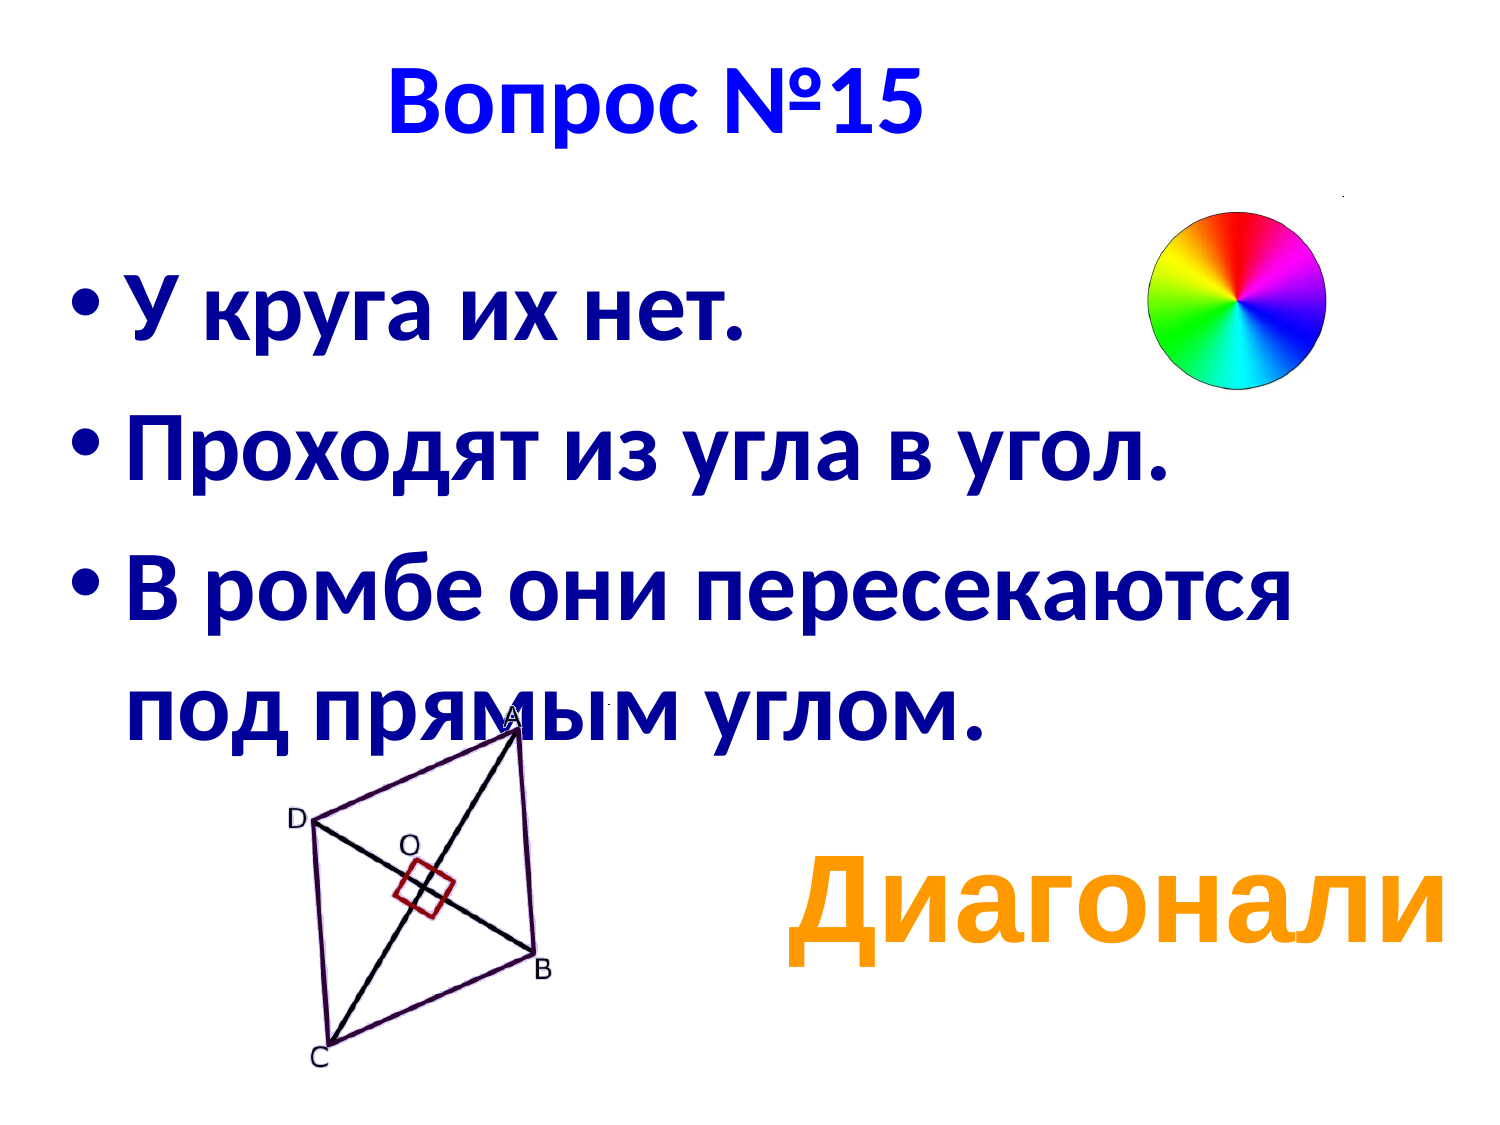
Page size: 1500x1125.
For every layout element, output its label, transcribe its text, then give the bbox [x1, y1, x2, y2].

title Вопрос №15 [0, 0, 1333, 188]
picture [277, 703, 611, 1073]
picture [1136, 196, 1344, 403]
list У круга их нет. Проходят из угла в угол. В ромбе они пересекаются под прямым углом. [53, 233, 1404, 976]
text_box Диагонали [773, 810, 1500, 976]
